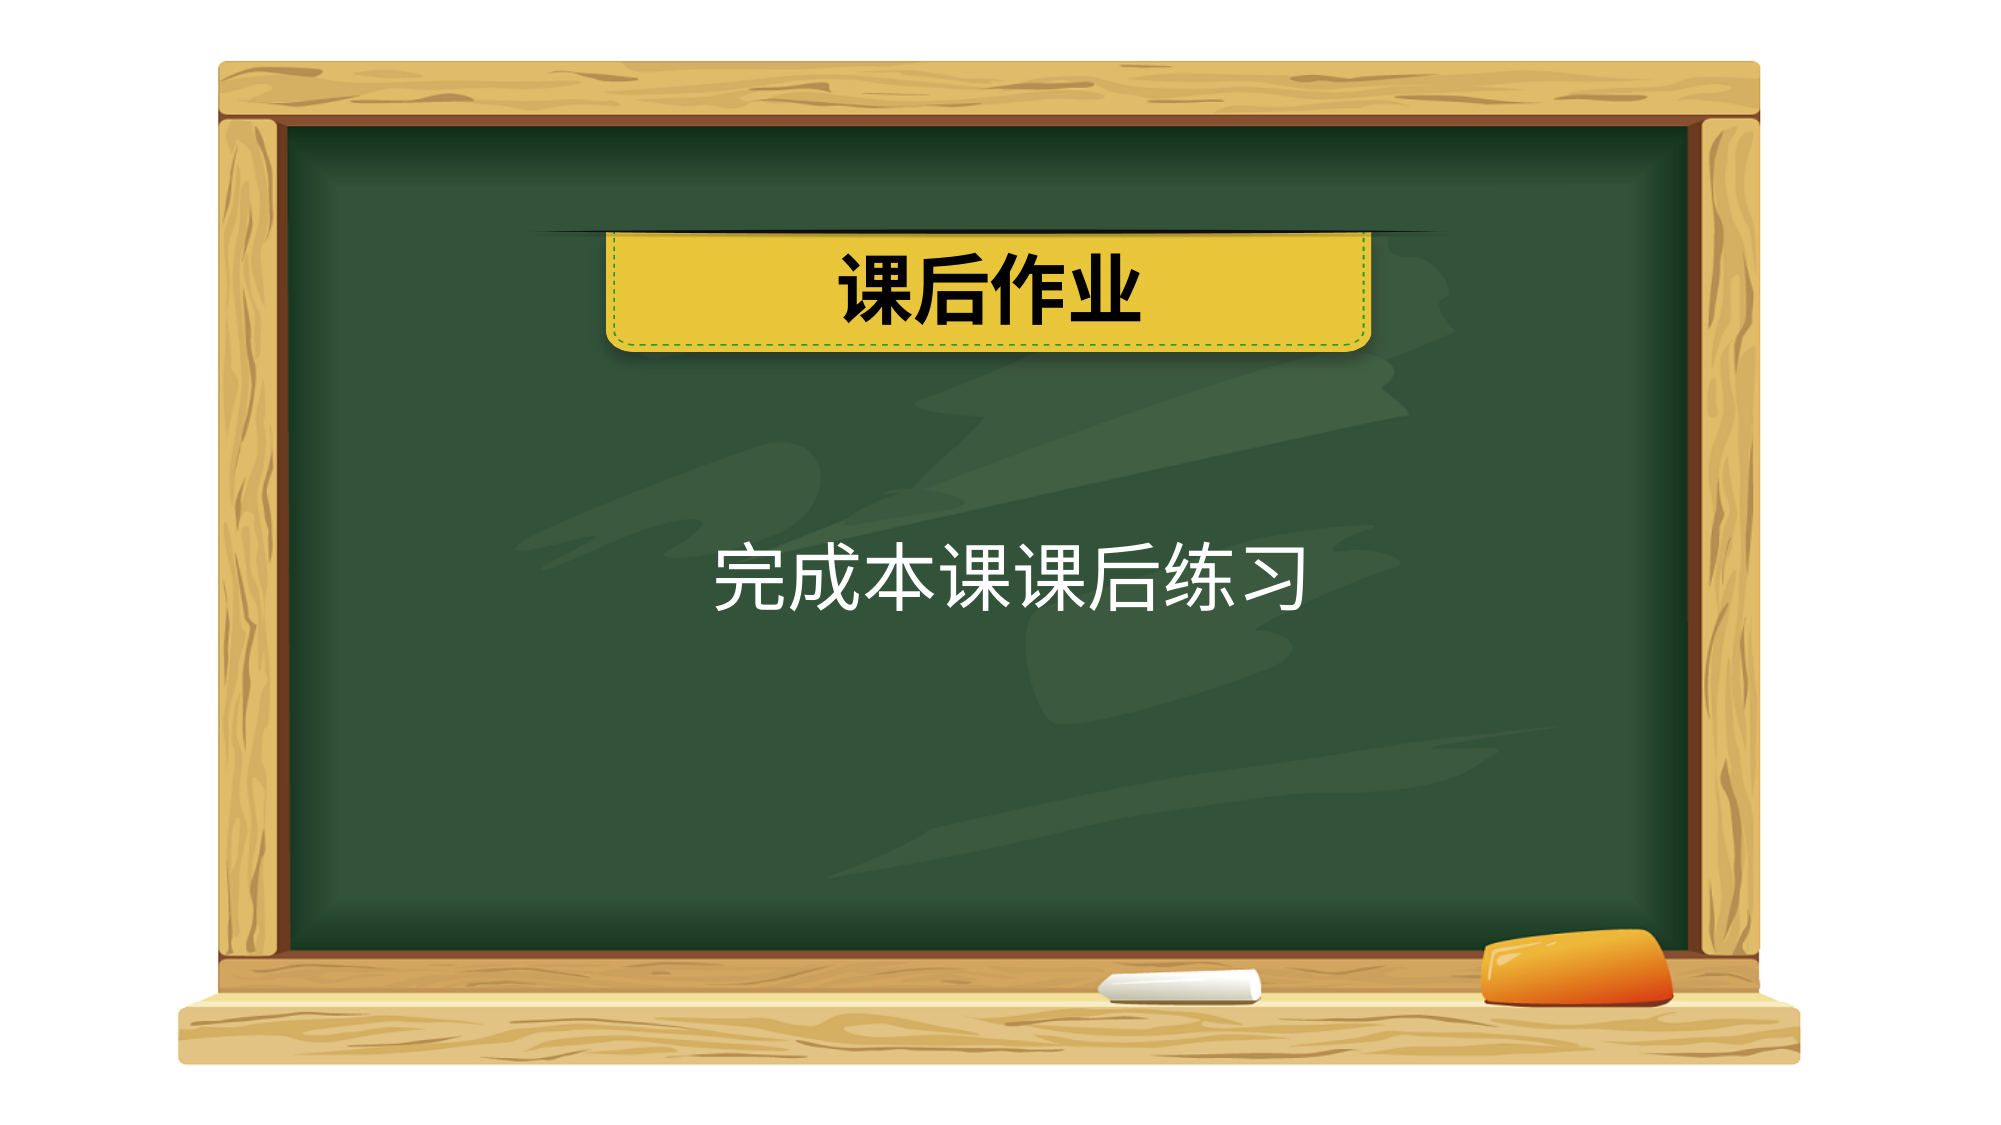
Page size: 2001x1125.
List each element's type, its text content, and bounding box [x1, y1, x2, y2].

text_box 完成本课课后练习 [528, 523, 1497, 629]
picture [103, 52, 1876, 1092]
